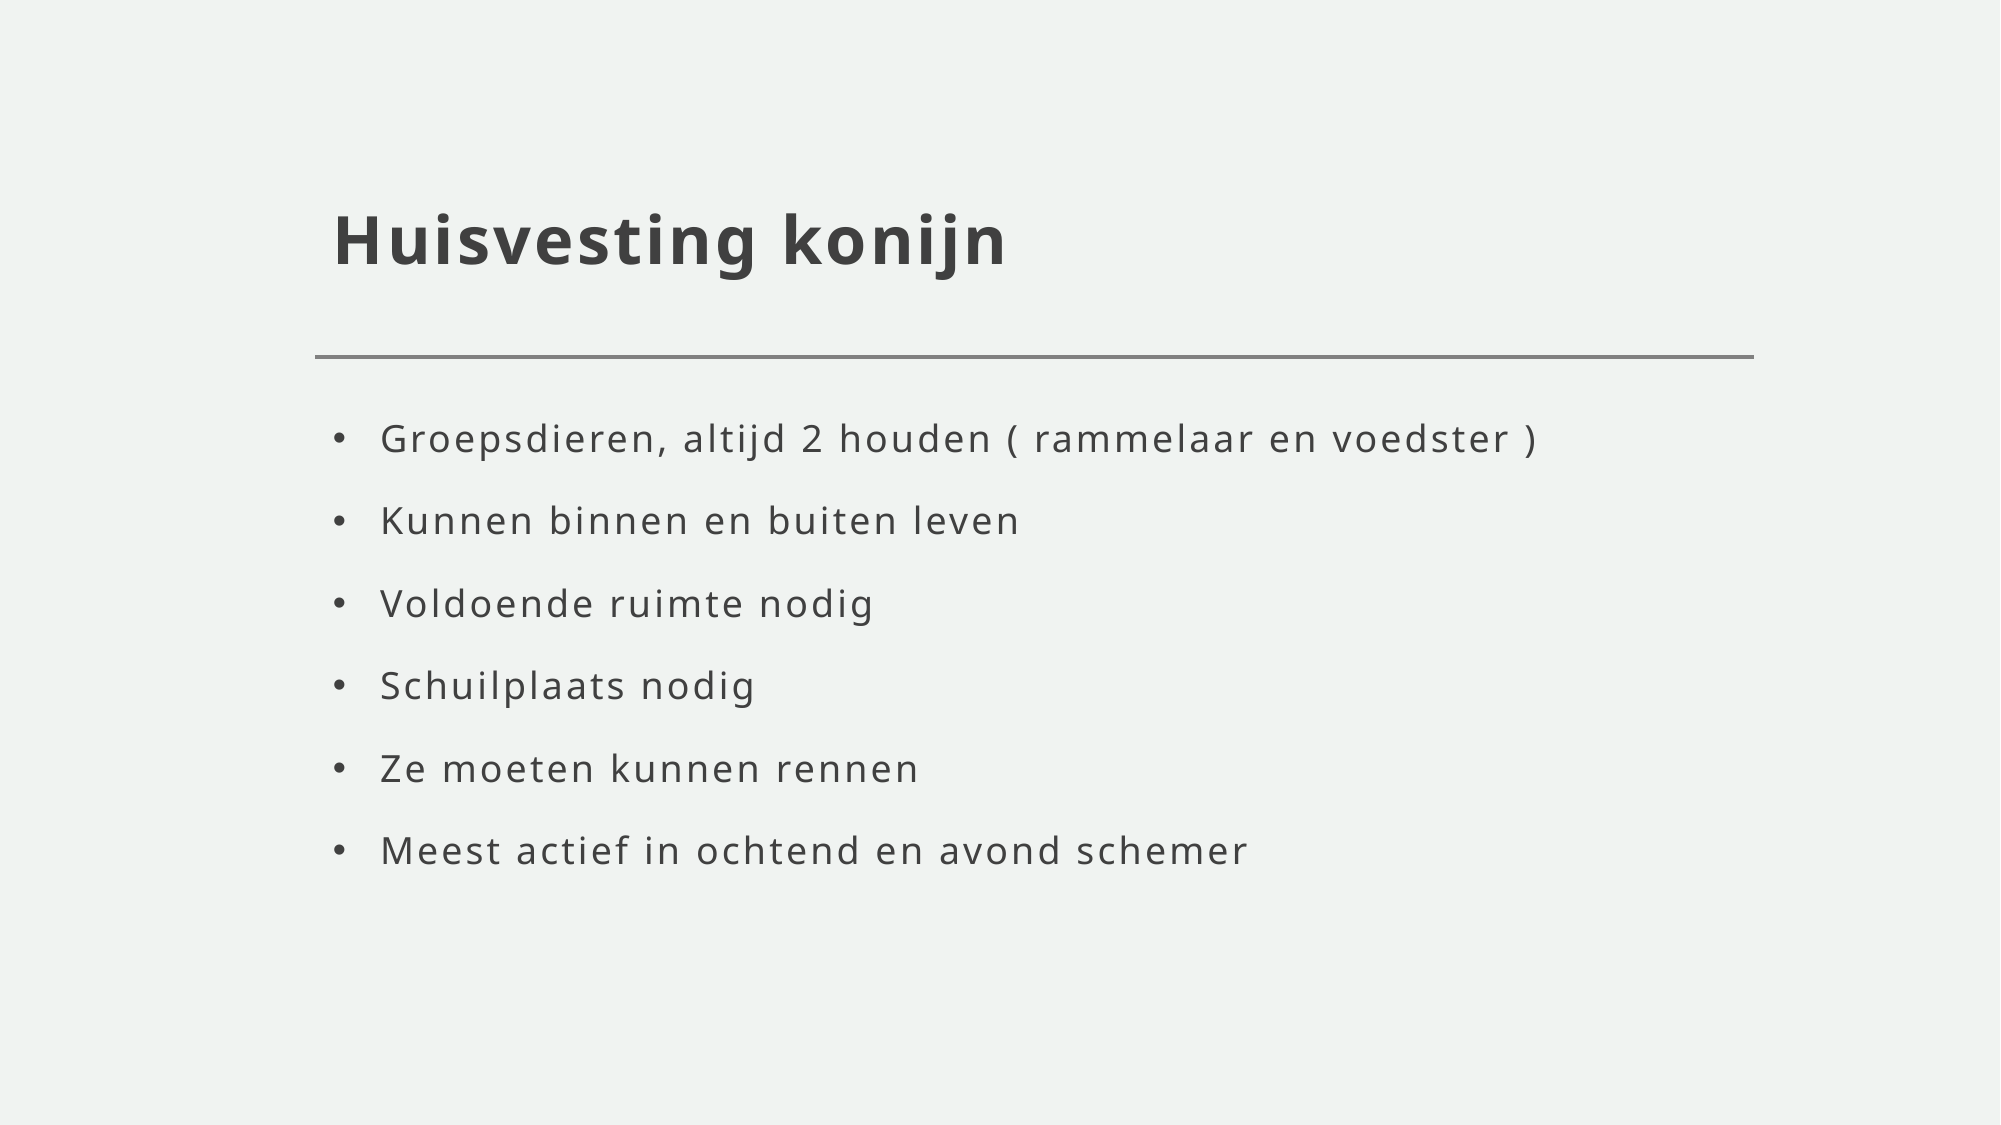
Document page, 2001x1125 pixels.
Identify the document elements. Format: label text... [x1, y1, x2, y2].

list Groepsdieren, altijd 2 houden ( rammelaar en voedster ) Kunnen binnen en buiten leven Voldoende ruimte nodig Schuilplaats nodig Ze moeten kunnen rennen Meest actief in ochtend en avond schemer [315, 379, 1754, 979]
title Huisvesting konijn [315, 72, 1754, 294]
